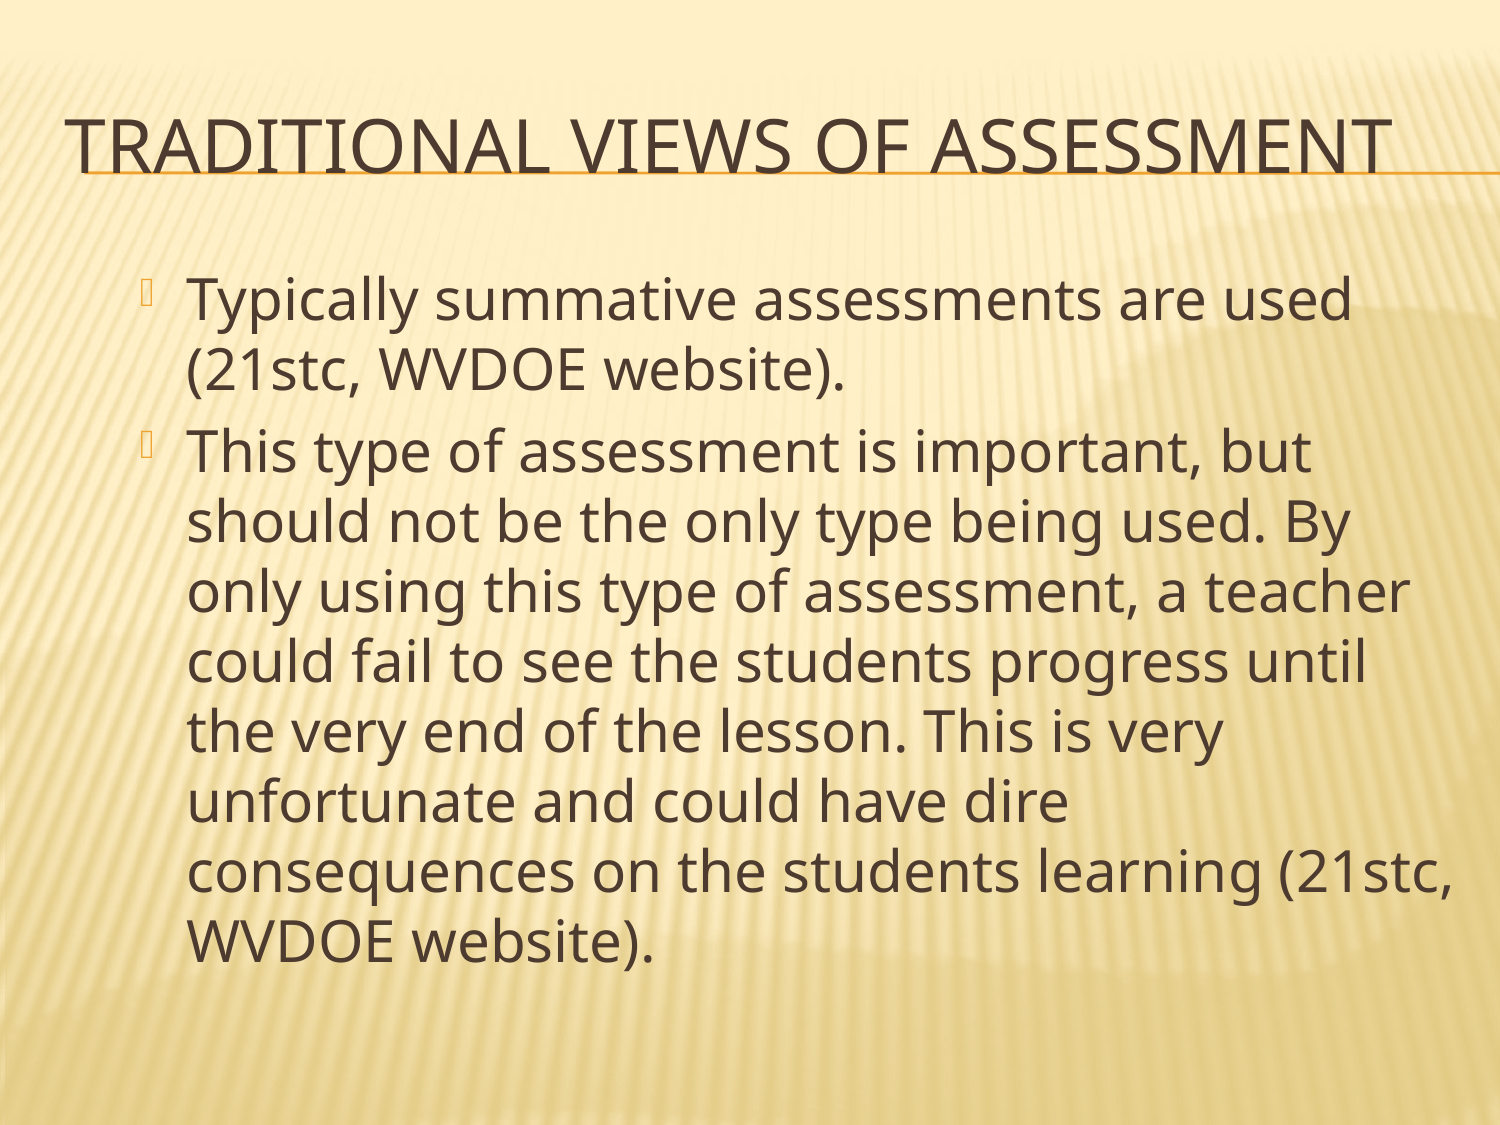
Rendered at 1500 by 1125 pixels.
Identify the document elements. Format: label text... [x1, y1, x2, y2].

title Traditional views of assessment [50, 75, 1475, 213]
list Typically summative assessments are used (21stc, WVDOE website). This type of assessment is important, but should not be the only type being used. By only using this type of assessment, a teacher could fail to see the students progress until the very end of the lesson. This is very unfortunate and could have dire consequences on the students learning (21stc, WVDOE website). [50, 254, 1475, 998]
